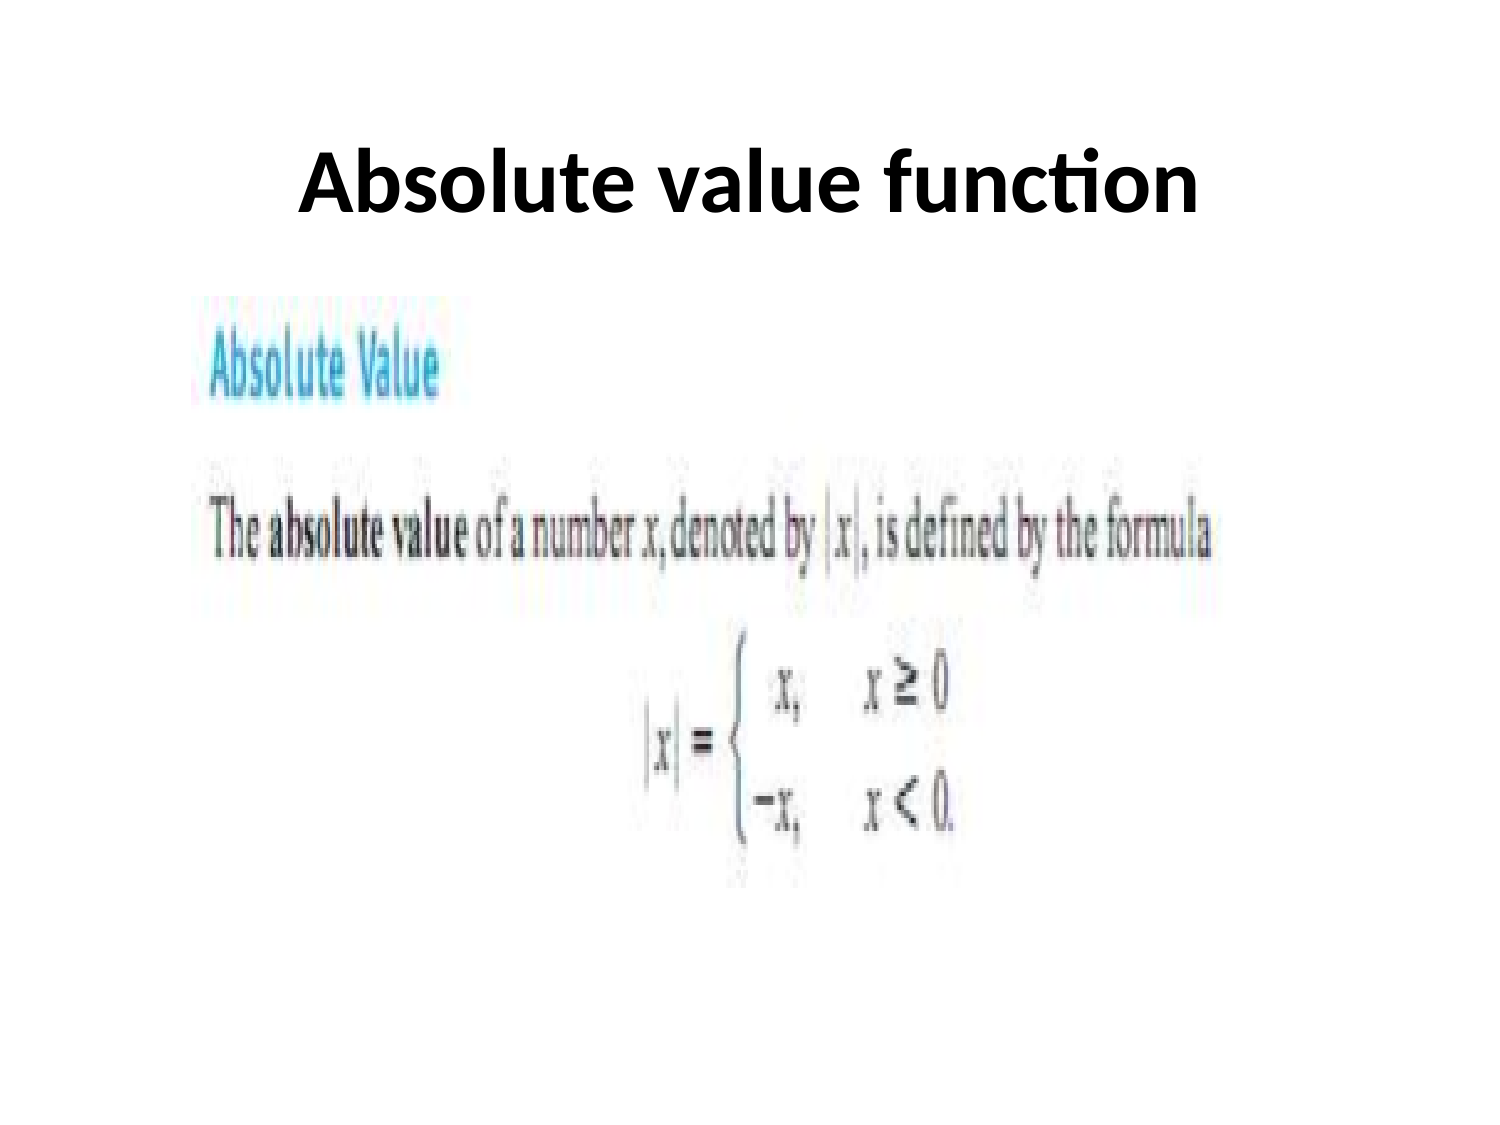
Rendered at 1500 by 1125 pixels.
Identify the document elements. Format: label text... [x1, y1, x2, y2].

title Absolute value function [112, 46, 1388, 305]
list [140, 292, 1372, 1032]
